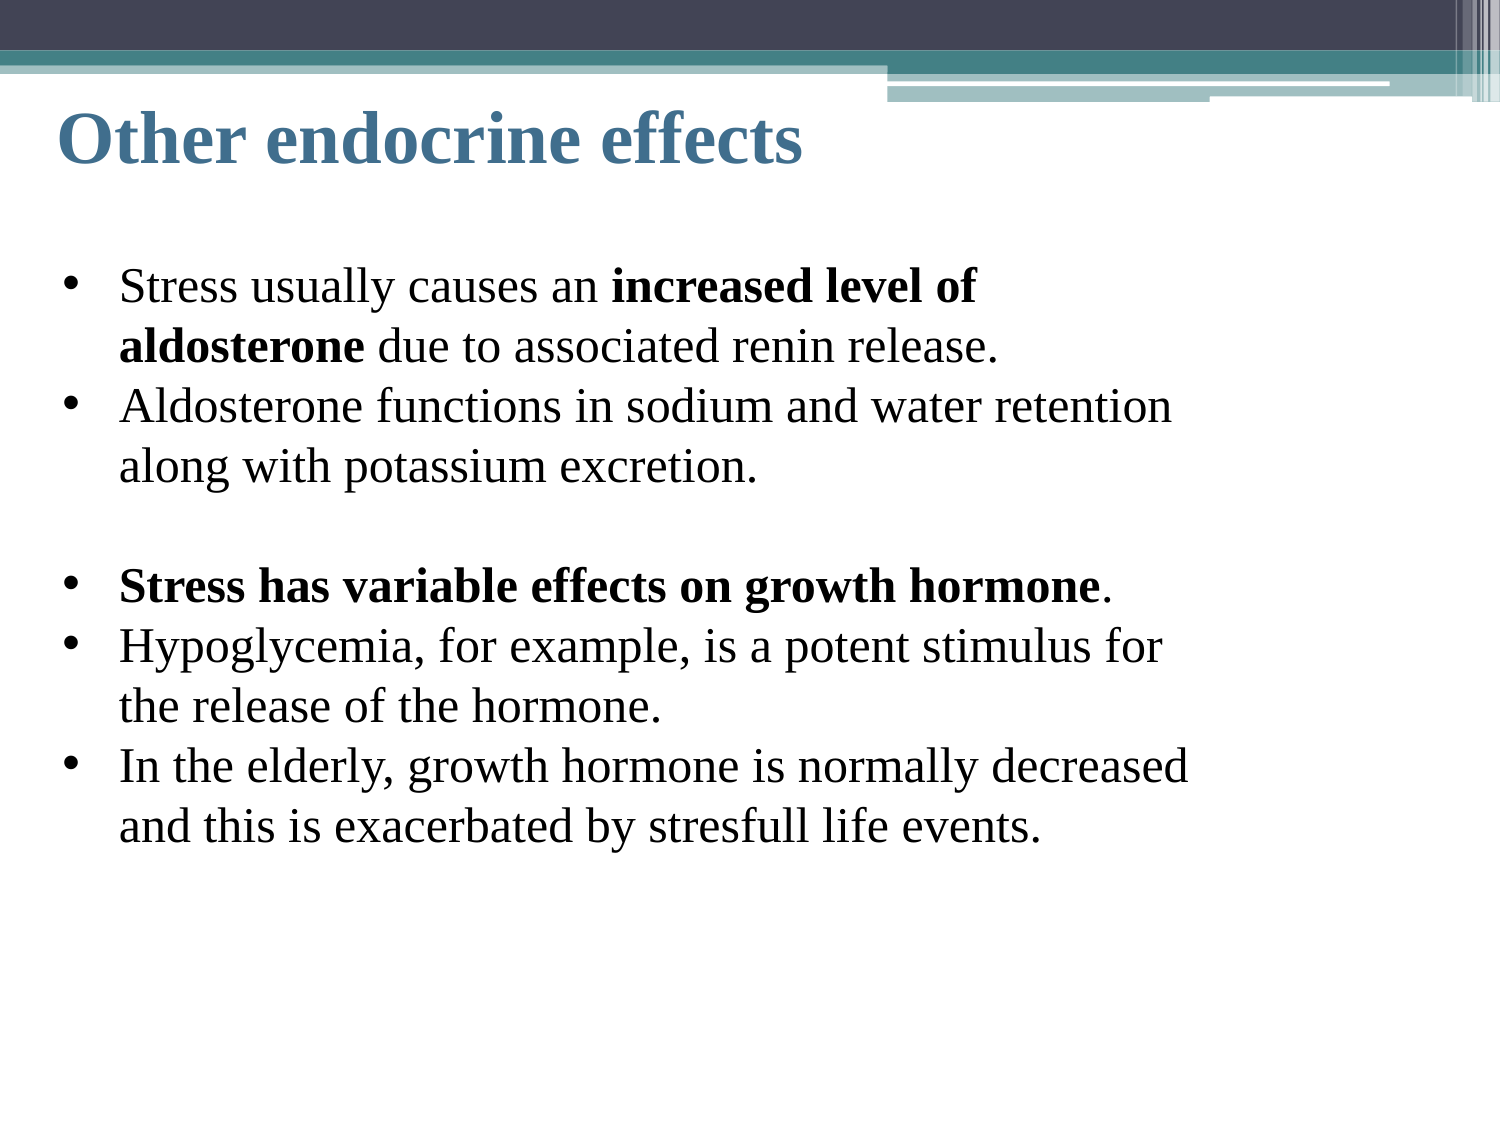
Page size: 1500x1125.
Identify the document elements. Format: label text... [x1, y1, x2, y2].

list Stress usually causes an increased level of aldosterone due to associated renin release. Aldosterone functions in sodium and water retention along with potassium excretion. Stress has variable effects on growth hormone. Hypoglycemia, for example, is a potent stimulus for the release of the hormone. In the elderly, growth hormone is normally decreased and this is exacerbated by stresfull life events. [62, 252, 1225, 859]
title Other endocrine effects [56, 88, 1444, 180]
